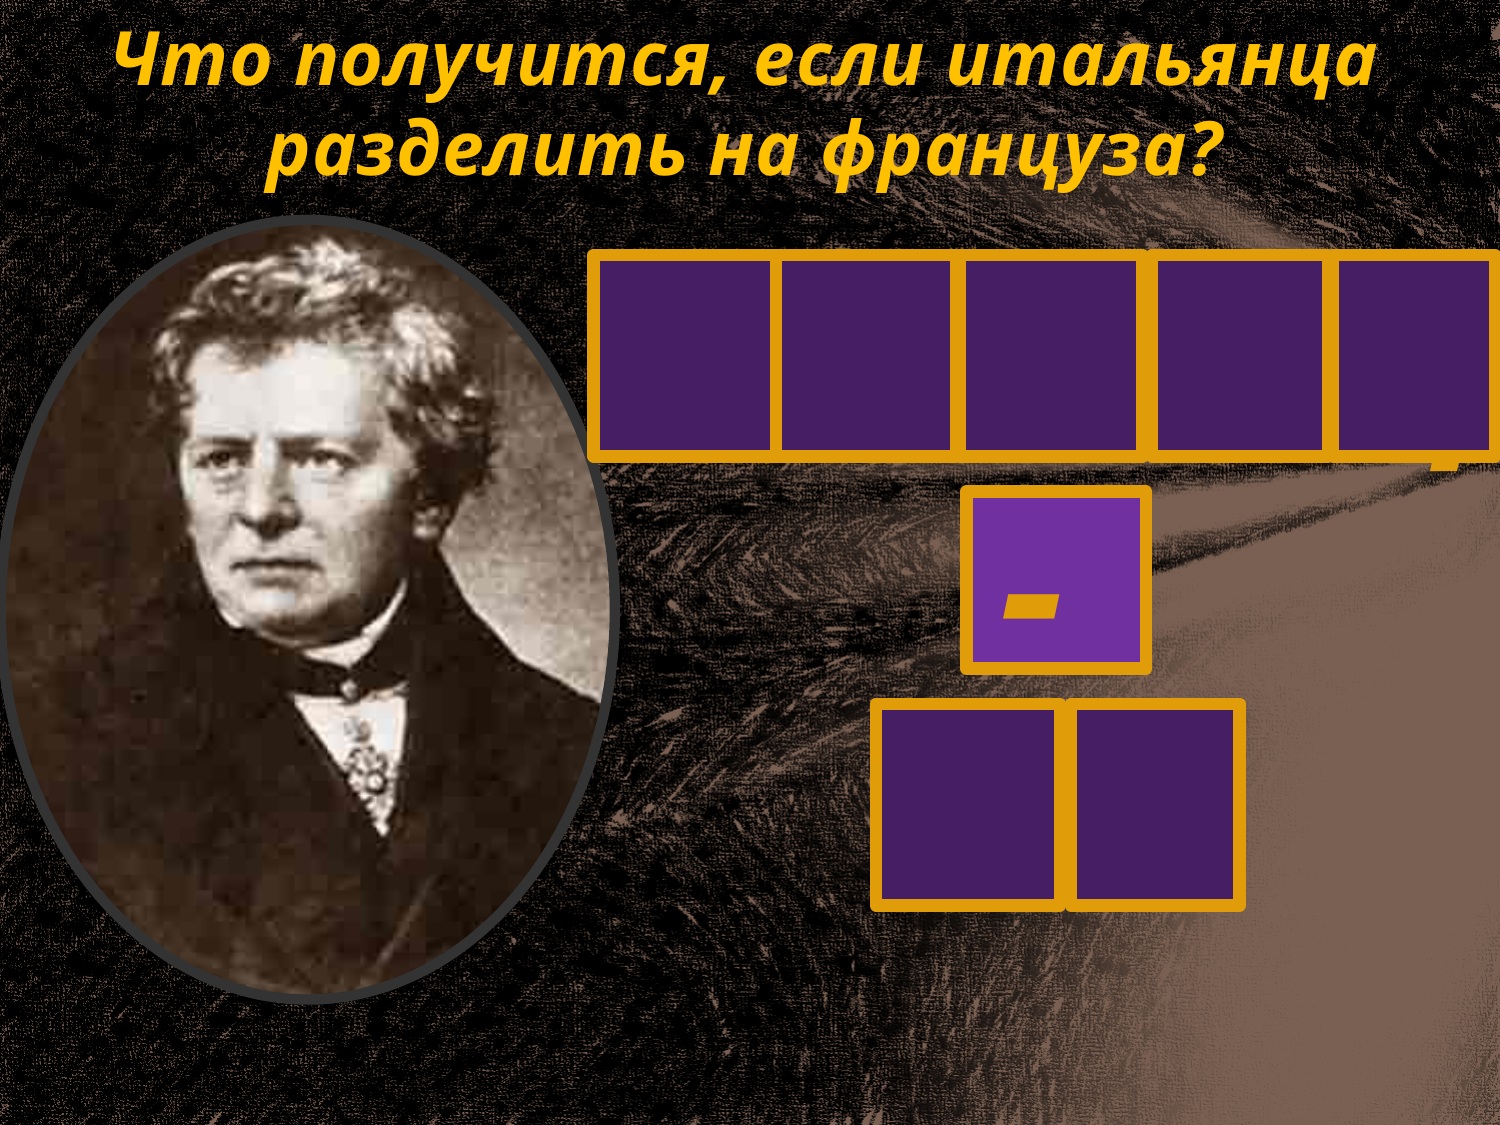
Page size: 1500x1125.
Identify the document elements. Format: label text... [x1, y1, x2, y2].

text_box [1150, 253, 1329, 458]
text_box [874, 702, 1062, 907]
text_box [1331, 253, 1497, 458]
picture [0, 219, 616, 1000]
text_box - [965, 490, 1148, 670]
text_box [959, 253, 1144, 458]
text_box [774, 253, 958, 458]
text_box [1069, 702, 1241, 907]
list Что получится, если итальянца разделить на француза? [0, 3, 1495, 220]
text_box М [1062, 718, 1069, 898]
text_box [622, 253, 774, 458]
